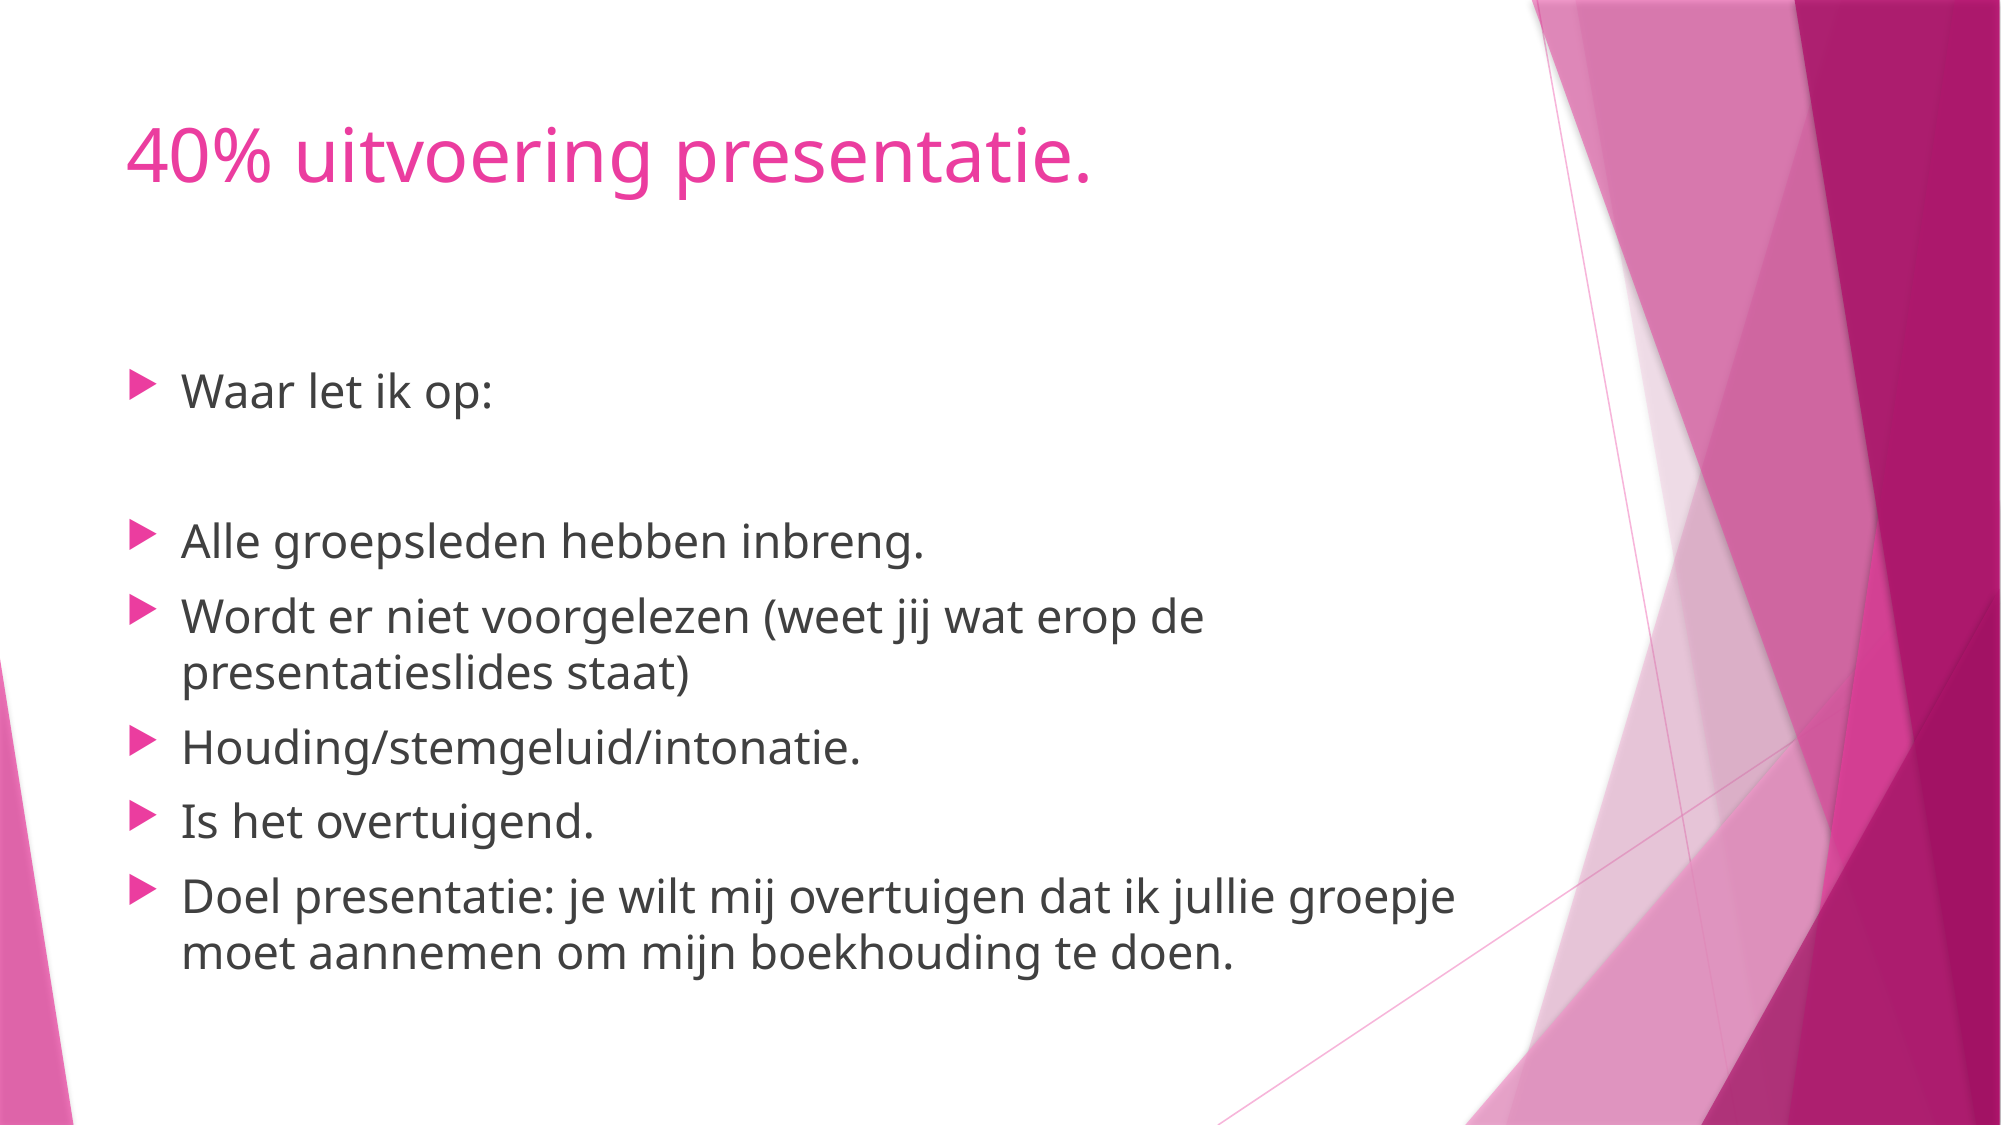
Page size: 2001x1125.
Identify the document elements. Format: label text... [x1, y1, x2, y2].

list Waar let ik op: Alle groepsleden hebben inbreng. Wordt er niet voorgelezen (weet jij wat erop de presentatieslides staat) Houding/stemgeluid/intonatie. Is het overtuigend. Doel presentatie: je wilt mij overtuigen dat ik jullie groepje moet aannemen om mijn boekhouding te doen. [111, 354, 1522, 992]
title 40% uitvoering presentatie. [111, 99, 1522, 317]
